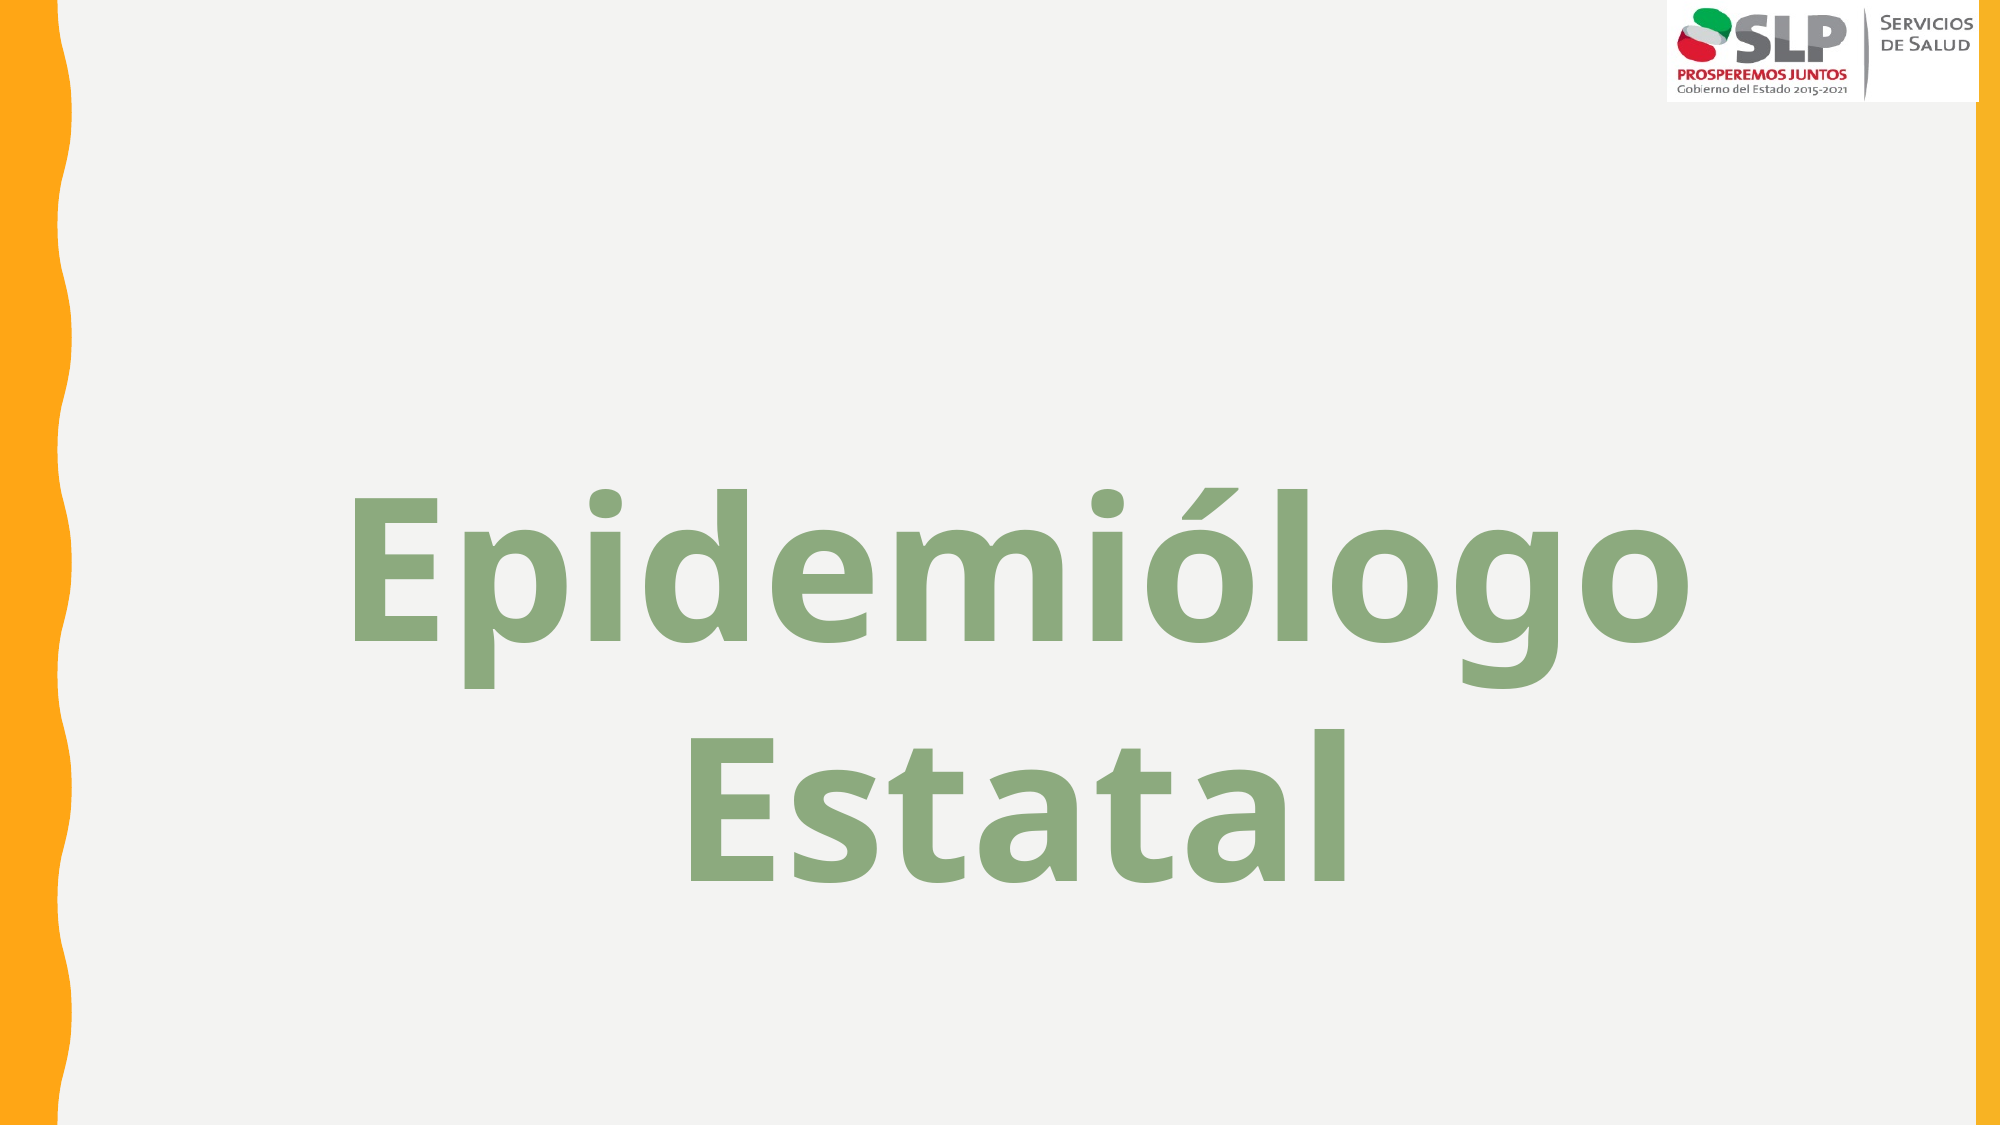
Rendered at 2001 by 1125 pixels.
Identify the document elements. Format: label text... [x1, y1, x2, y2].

text_box Epidemiólogo Estatal [322, 433, 1713, 929]
picture [1667, 0, 1979, 102]
